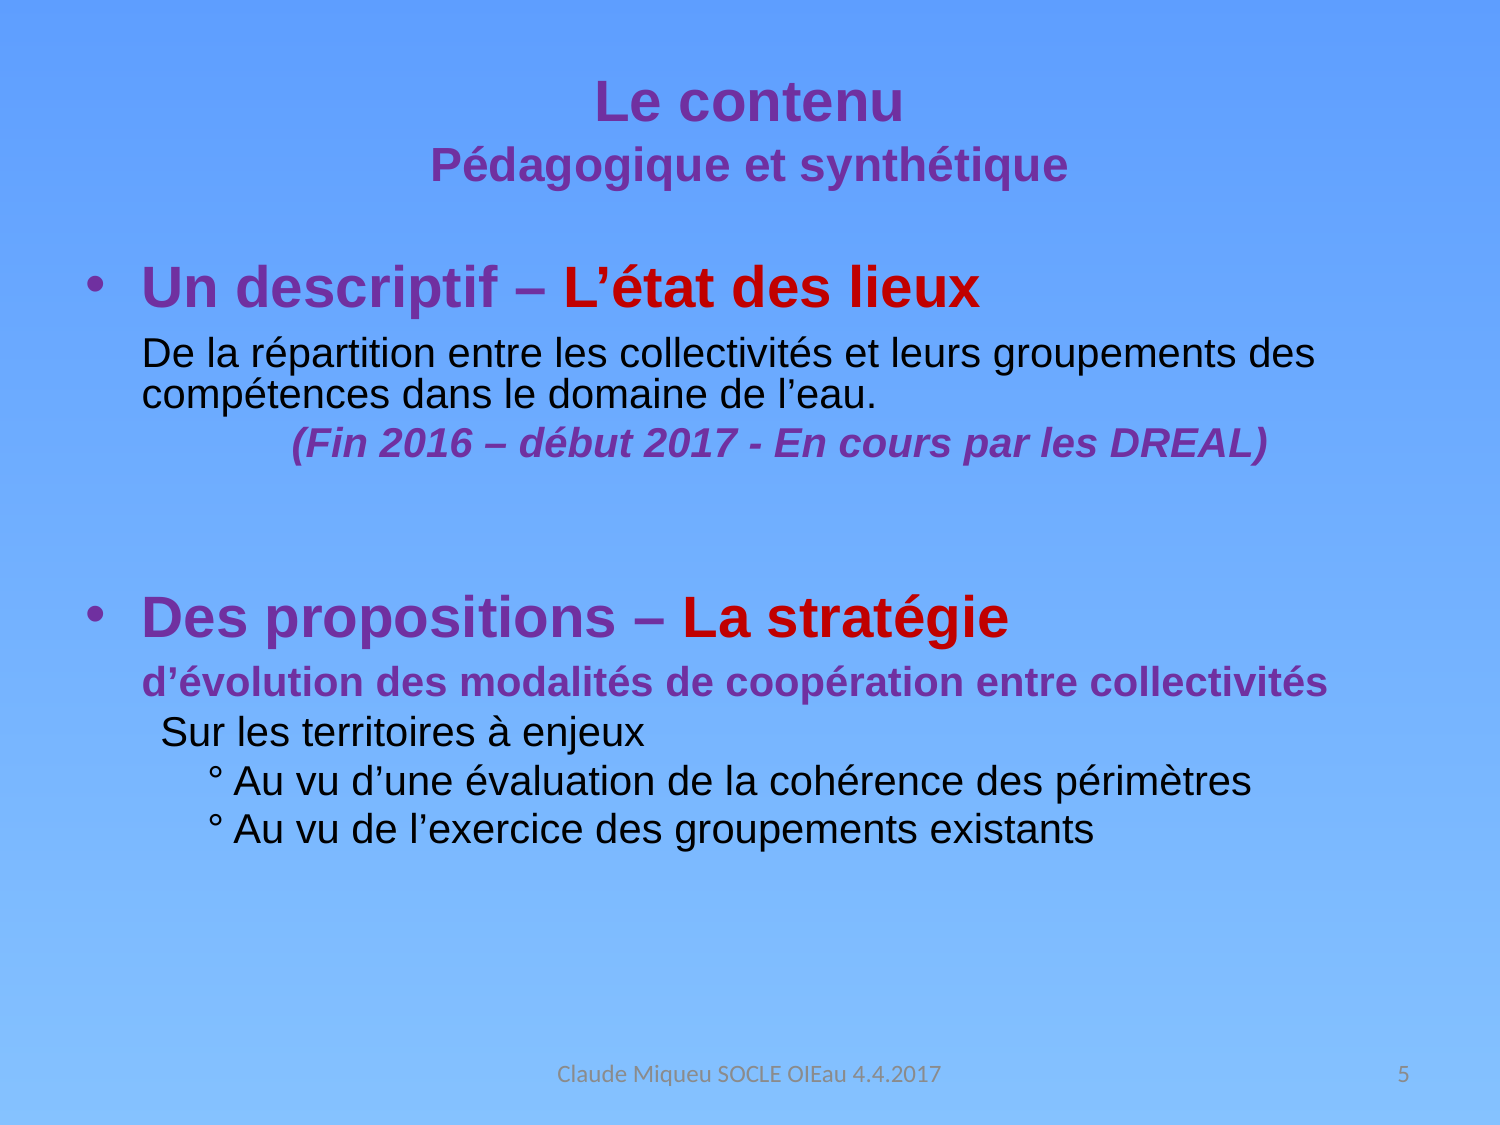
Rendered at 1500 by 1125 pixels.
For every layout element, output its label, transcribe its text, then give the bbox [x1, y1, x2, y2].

list Un descriptif – L’état des lieux De la répartition entre les collectivités et leurs groupements des compétences dans le domaine de l’eau. (Fin 2016 – début 2017 - En cours par les DREAL) Des propositions – La stratégie d’évolution des modalités de coopération entre collectivités Sur les territoires à enjeux ° Au vu d’une évaluation de la cohérence des périmètres ° Au vu de l’exercice des groupements existants [70, 255, 1430, 1125]
footer Claude Miqueu SOCLE OIEau 4.4.2017 [512, 1042, 988, 1103]
slide_number 5 [1074, 1042, 1425, 1103]
title Le contenu Pédagogique et synthétique [103, 30, 1397, 255]
